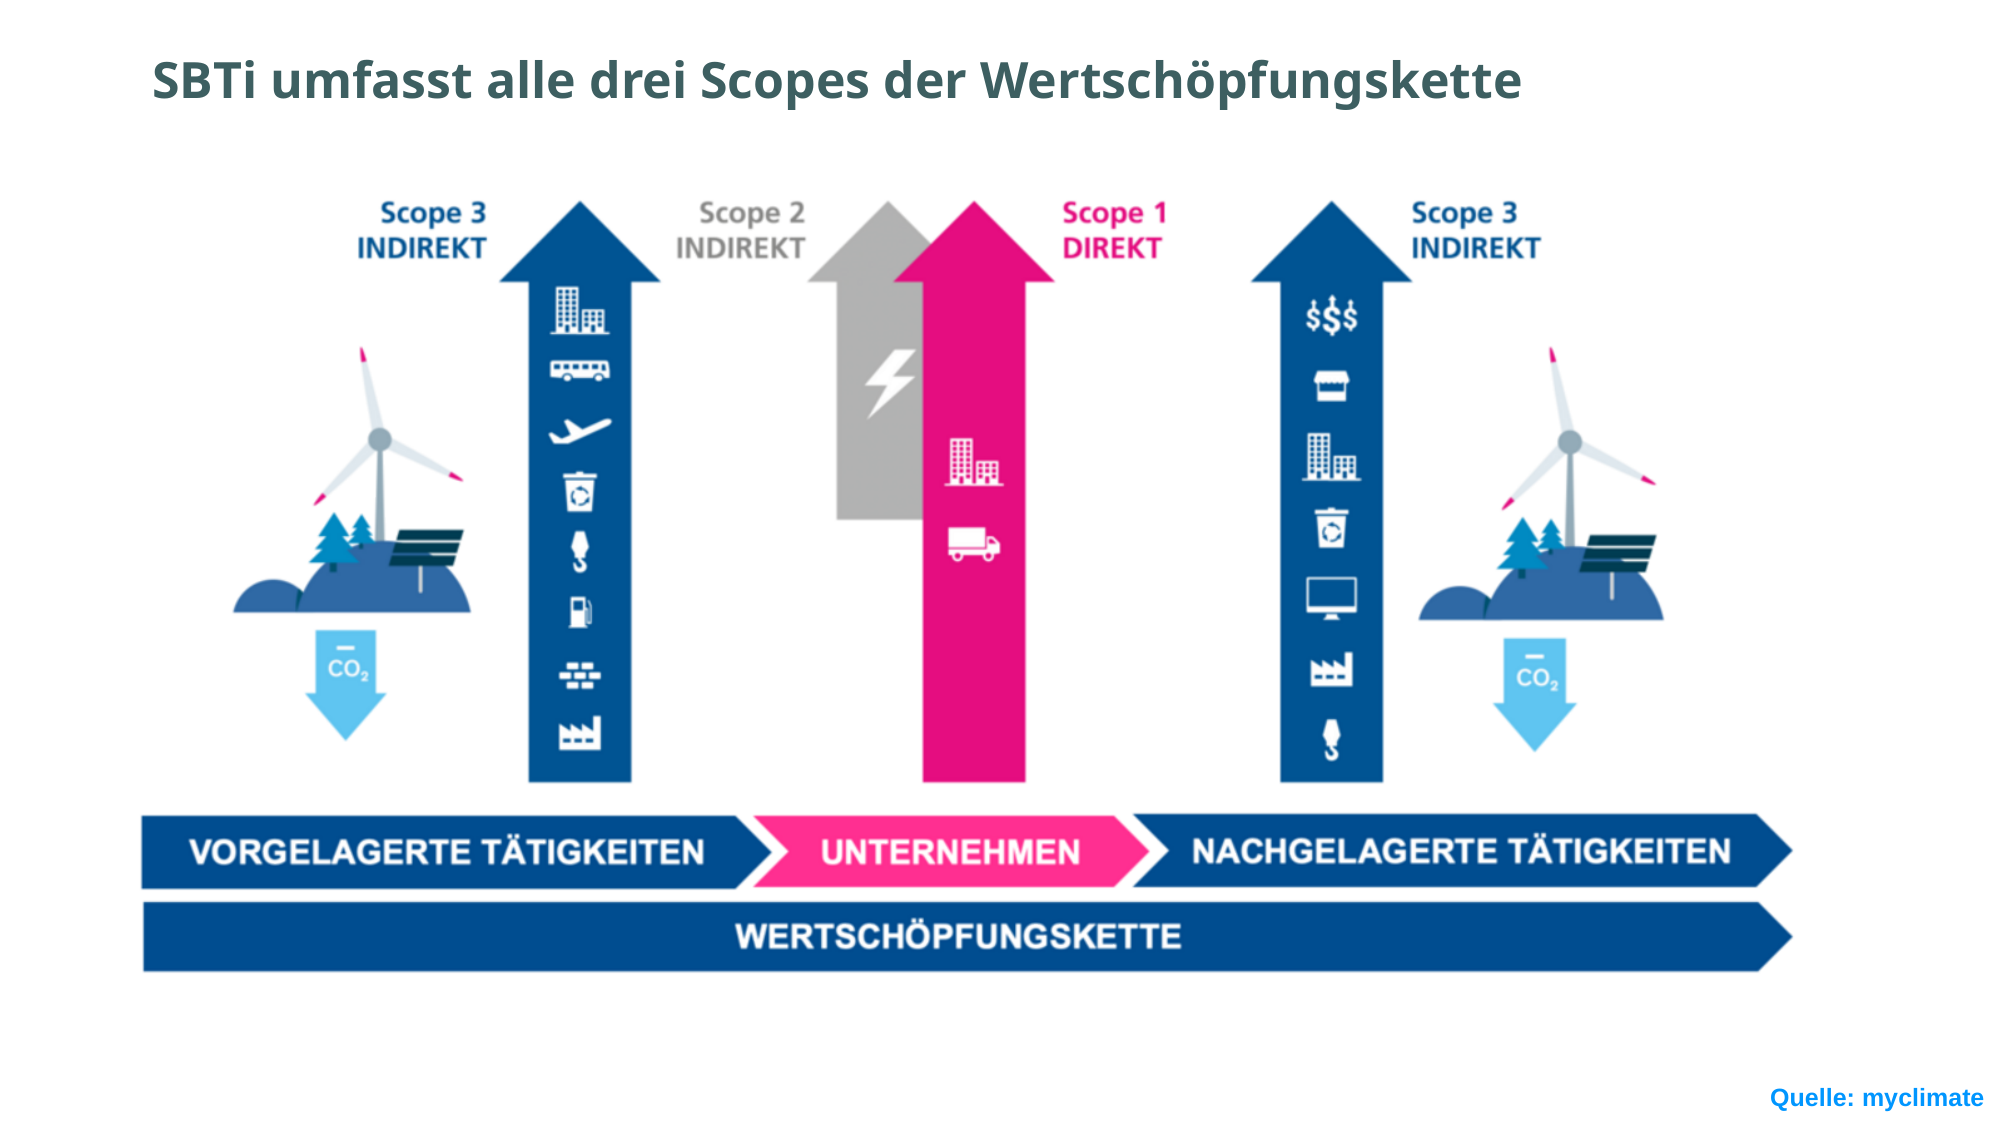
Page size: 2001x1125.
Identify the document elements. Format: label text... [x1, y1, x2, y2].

picture [110, 81, 1863, 1069]
text_box Quelle: myclimate [1422, 1043, 2000, 1125]
title SBTi umfasst alle drei Scopes der Wertschöpfungskette [137, 26, 1863, 81]
